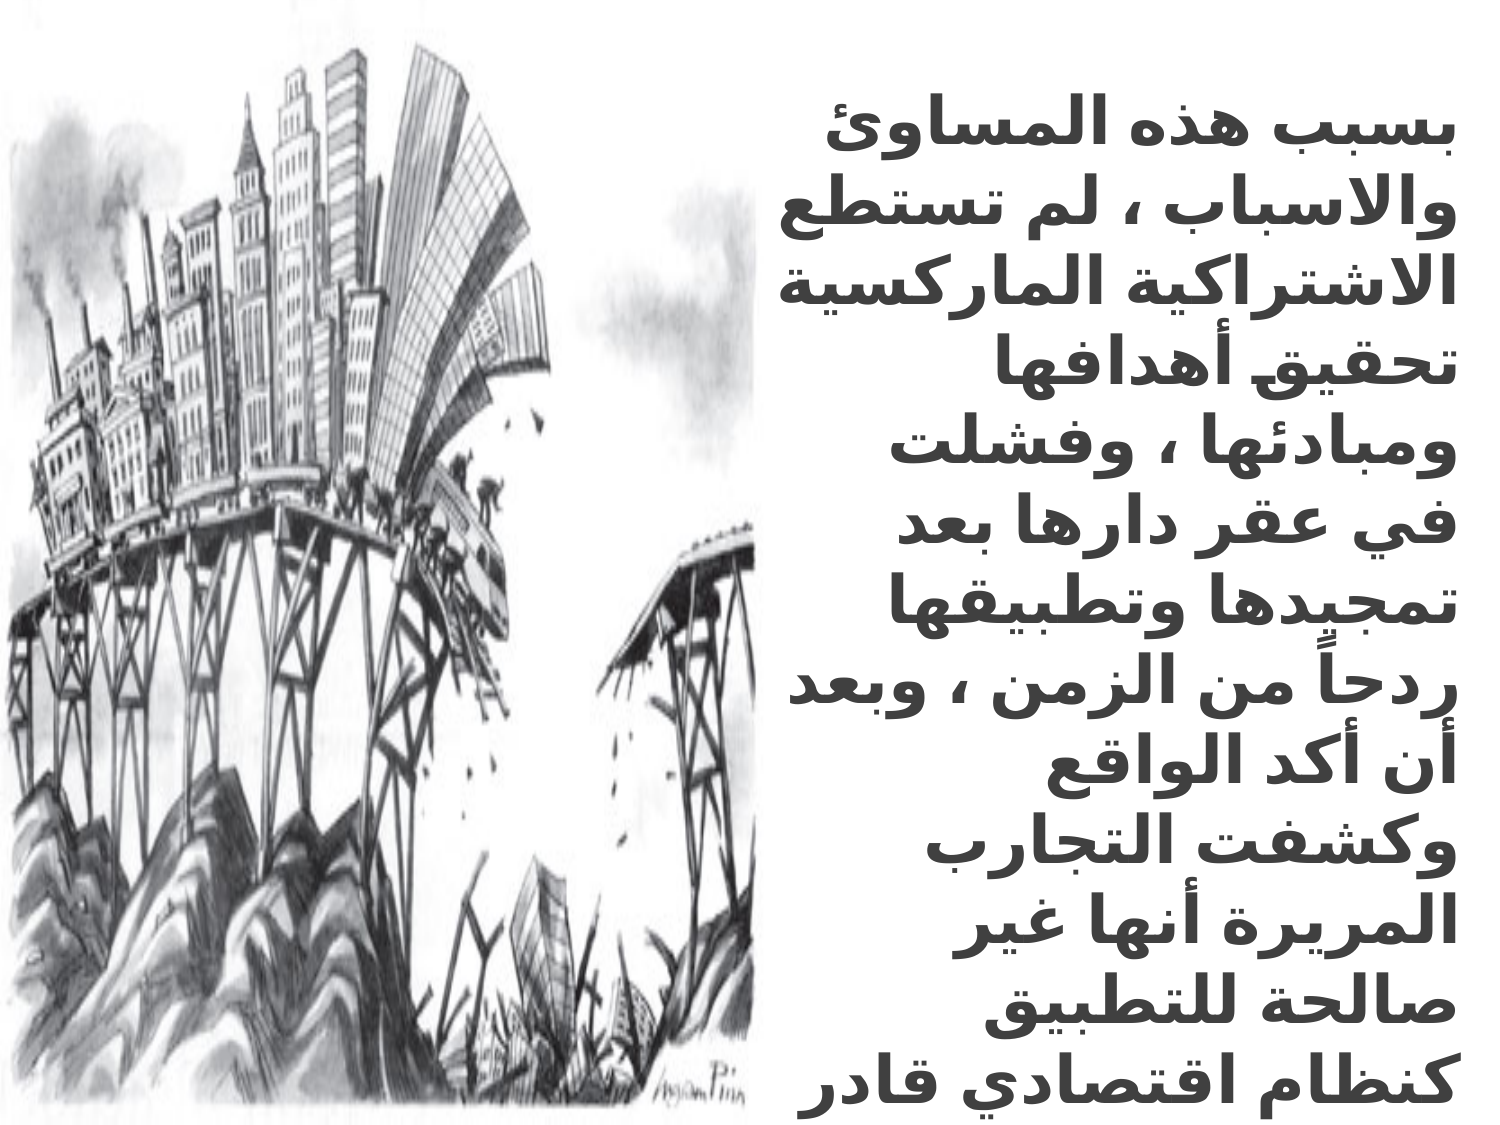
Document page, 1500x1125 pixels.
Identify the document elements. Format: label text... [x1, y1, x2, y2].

picture [0, 0, 774, 1125]
text_box بسبب هذه المساوئ والاسباب ، لم تستطع الاشتراكية الماركسية تحقيق أهدافها ومبادئها ، وفشلت في عقر دارها بعد تمجيدها وتطبيقها ردحاً من الزمن ، وبعد أن أكد الواقع وكشفت التجارب المريرة أنها غير صالحة للتطبيق كنظام اقتصادي قادر على مسايرة الفطرة البشرية وعلى علاج المشاكل الاقتصادية المعاصرة التي تواجه البشرية . [777, 70, 1477, 1125]
